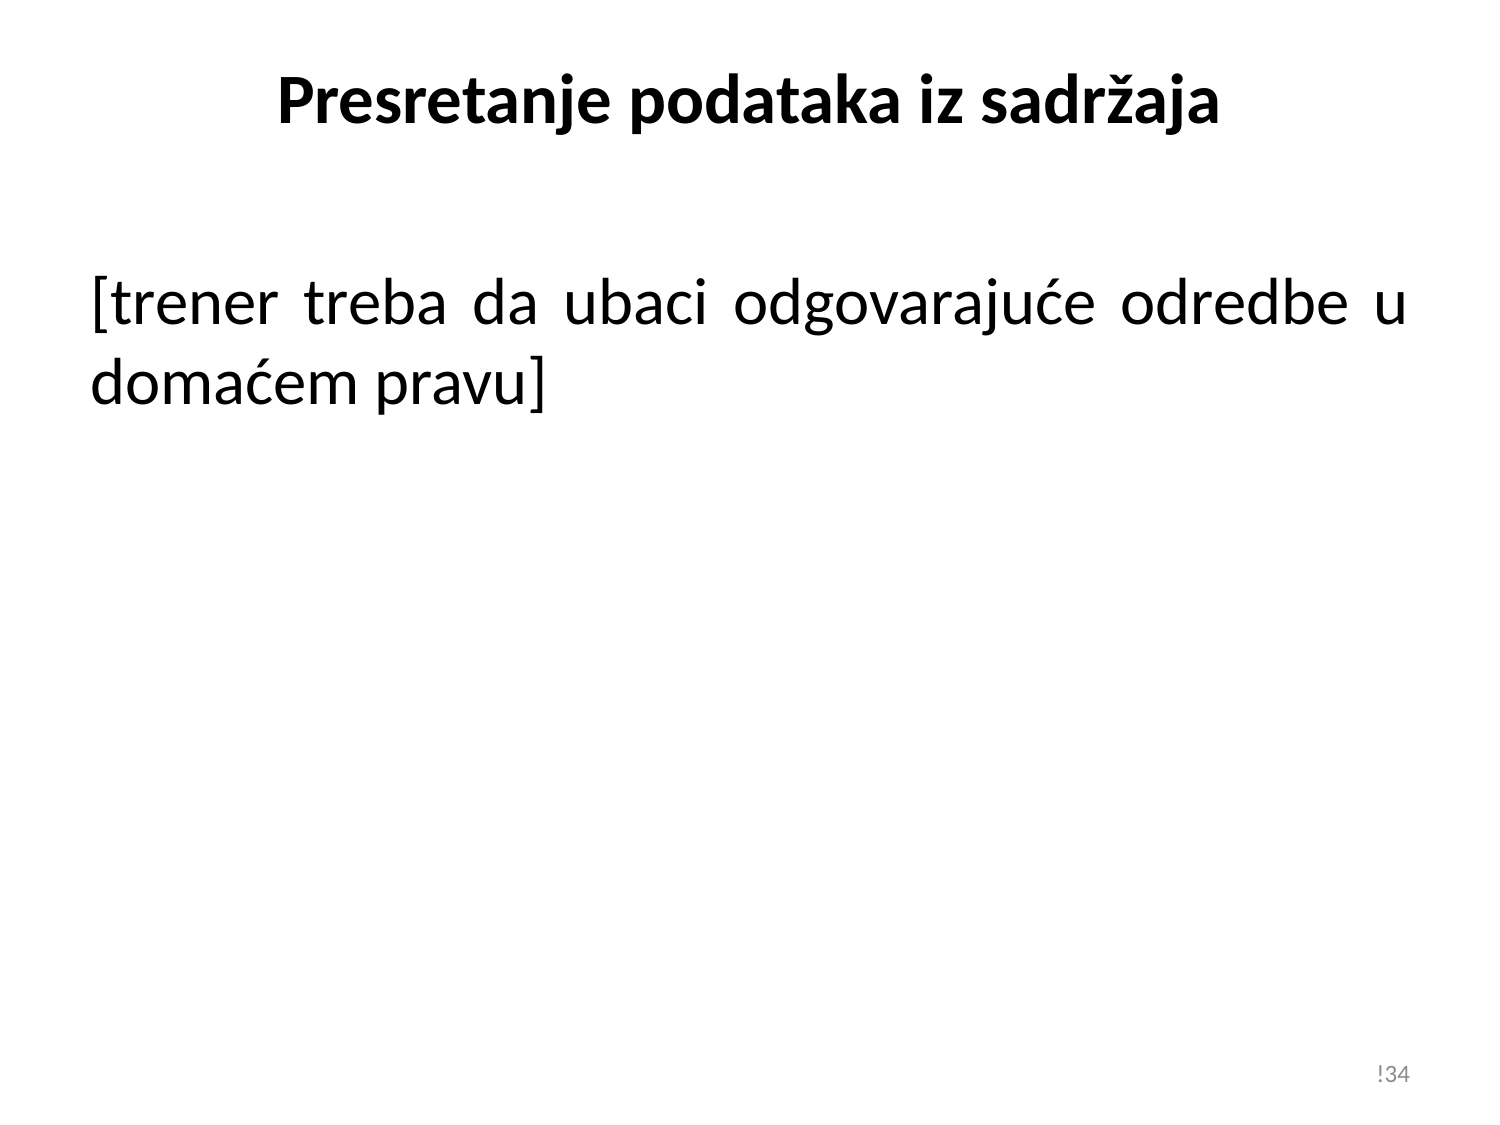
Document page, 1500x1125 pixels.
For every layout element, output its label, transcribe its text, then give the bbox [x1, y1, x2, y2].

list [trener treba da ubaci odgovarajuće odredbe u domaćem pravu] [75, 250, 1425, 1003]
title Presretanje podataka iz sadržaja [75, 45, 1425, 233]
slide_number !34 [1074, 1042, 1425, 1103]
